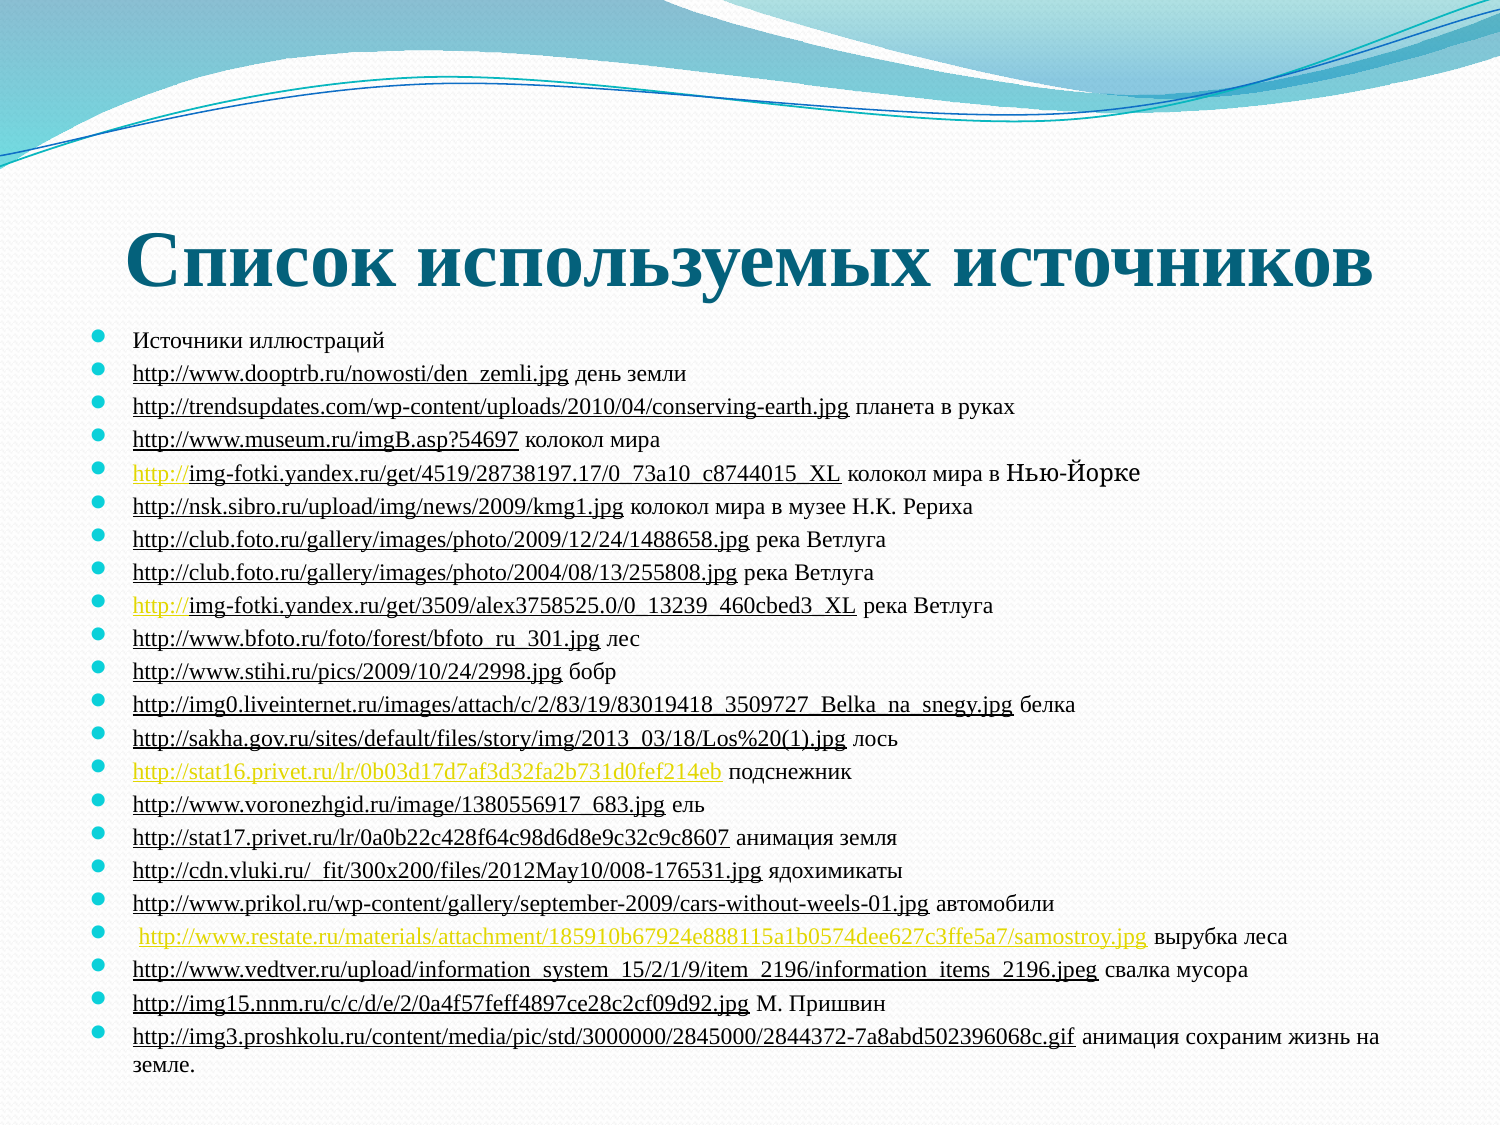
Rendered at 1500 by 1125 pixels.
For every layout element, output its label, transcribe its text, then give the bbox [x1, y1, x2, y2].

title Список используемых источников [75, 115, 1425, 303]
list Источники иллюстраций http://www.dooptrb.ru/nowosti/den_zemli.jpg день земли http://trendsupdates.com/wp-content/uploads/2010/04/conserving-earth.jpg планета в руках http://www.museum.ru/imgB.asp?54697 колокол мира http://img-fotki.yandex.ru/get/4519/28738197.17/0_73a10_c8744015_XL колокол мира в Нью-Йорке http://nsk.sibro.ru/upload/img/news/2009/kmg1.jpg колокол мира в музее Н.К. Рериха http://club.foto.ru/gallery/images/photo/2009/12/24/1488658.jpg река Ветлуга http://club.foto.ru/gallery/images/photo/2004/08/13/255808.jpg река Ветлуга http://img-fotki.yandex.ru/get/3509/alex3758525.0/0_13239_460cbed3_XL река Ветлуга http://www.bfoto.ru/foto/forest/bfoto_ru_301.jpg лес http://www.stihi.ru/pics/2009/10/24/2998.jpg бобр http://img0.liveinternet.ru/images/attach/c/2/83/19/83019418_3509727_Belka_na_snegy.jpg белка http://sakha.gov.ru/sites/default/files/story/img/2013_03/18/Los%20(1).jpg лось http://stat16.privet.ru/lr/0b03d17d7af3d32fa2b731d0fef214eb подснежник http://www.voronezhgid.ru/image/1380556917_683.jpg ель http://stat17.privet.ru/lr/0a0b22c428f64c98d6d8e9c32c9c8607 анимация земля http://cdn.vluki.ru/_fit/300x200/files/2012May10/008-176531.jpg ядохимикаты http://www.prikol.ru/wp-content/gallery/september-2009/cars-without-weels-01.jpg автомобили http://www.restate.ru/materials/attachment/185910b67924e888115a1b0574dee627c3ffe5a7/samostroy.jpg вырубка леса http://www.vedtver.ru/upload/information_system_15/2/1/9/item_2196/information_items_2196.jpeg свалка мусора http://img15.nnm.ru/c/c/d/e/2/0a4f57feff4897ce28c2cf09d92.jpg М. Пришвин http://img3.proshkolu.ru/content/media/pic/std/3000000/2845000/2844372-7a8abd502396068c.gif анимация сохраним жизнь на земле. [75, 317, 1425, 1090]
